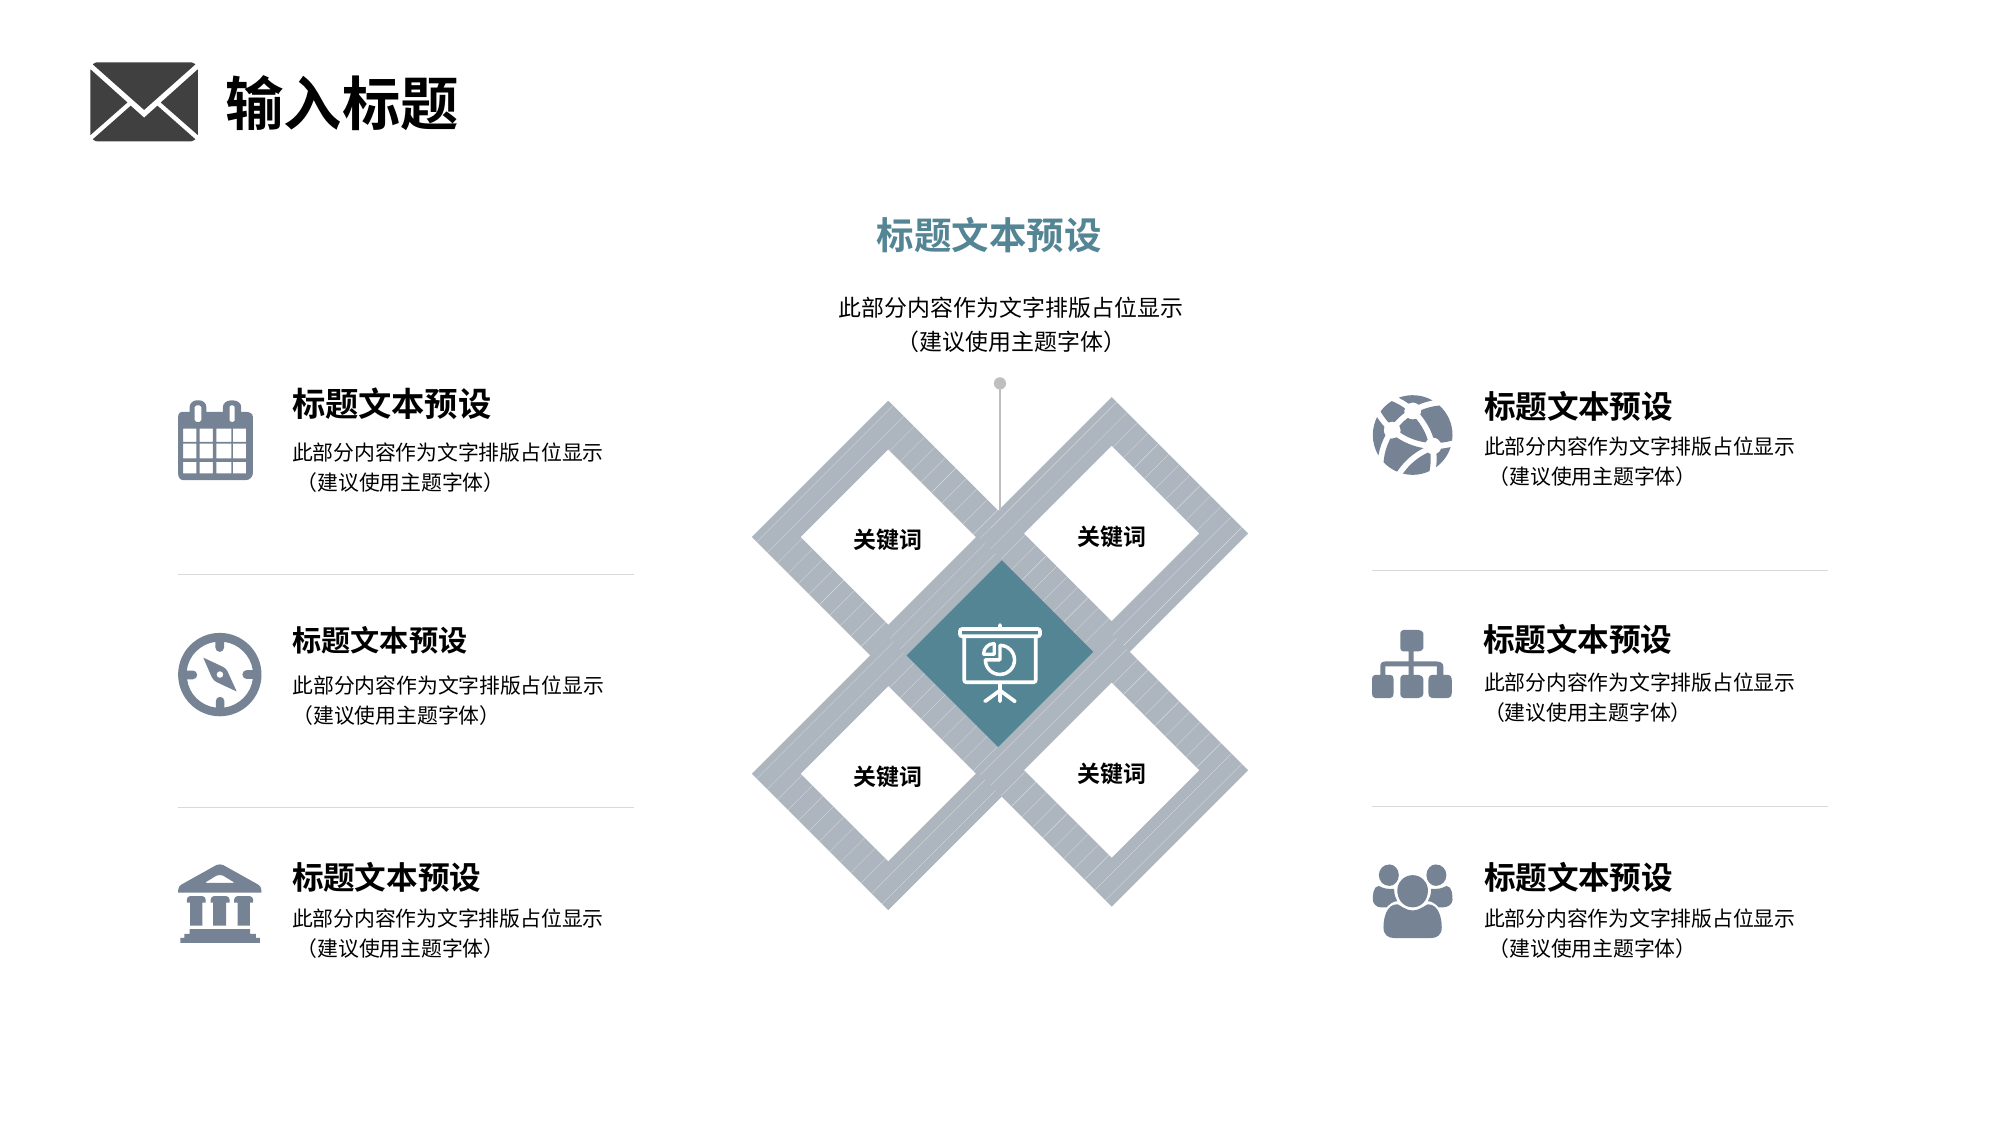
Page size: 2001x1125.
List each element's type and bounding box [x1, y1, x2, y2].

text_box [90, 59, 481, 146]
text_box [178, 197, 1894, 993]
